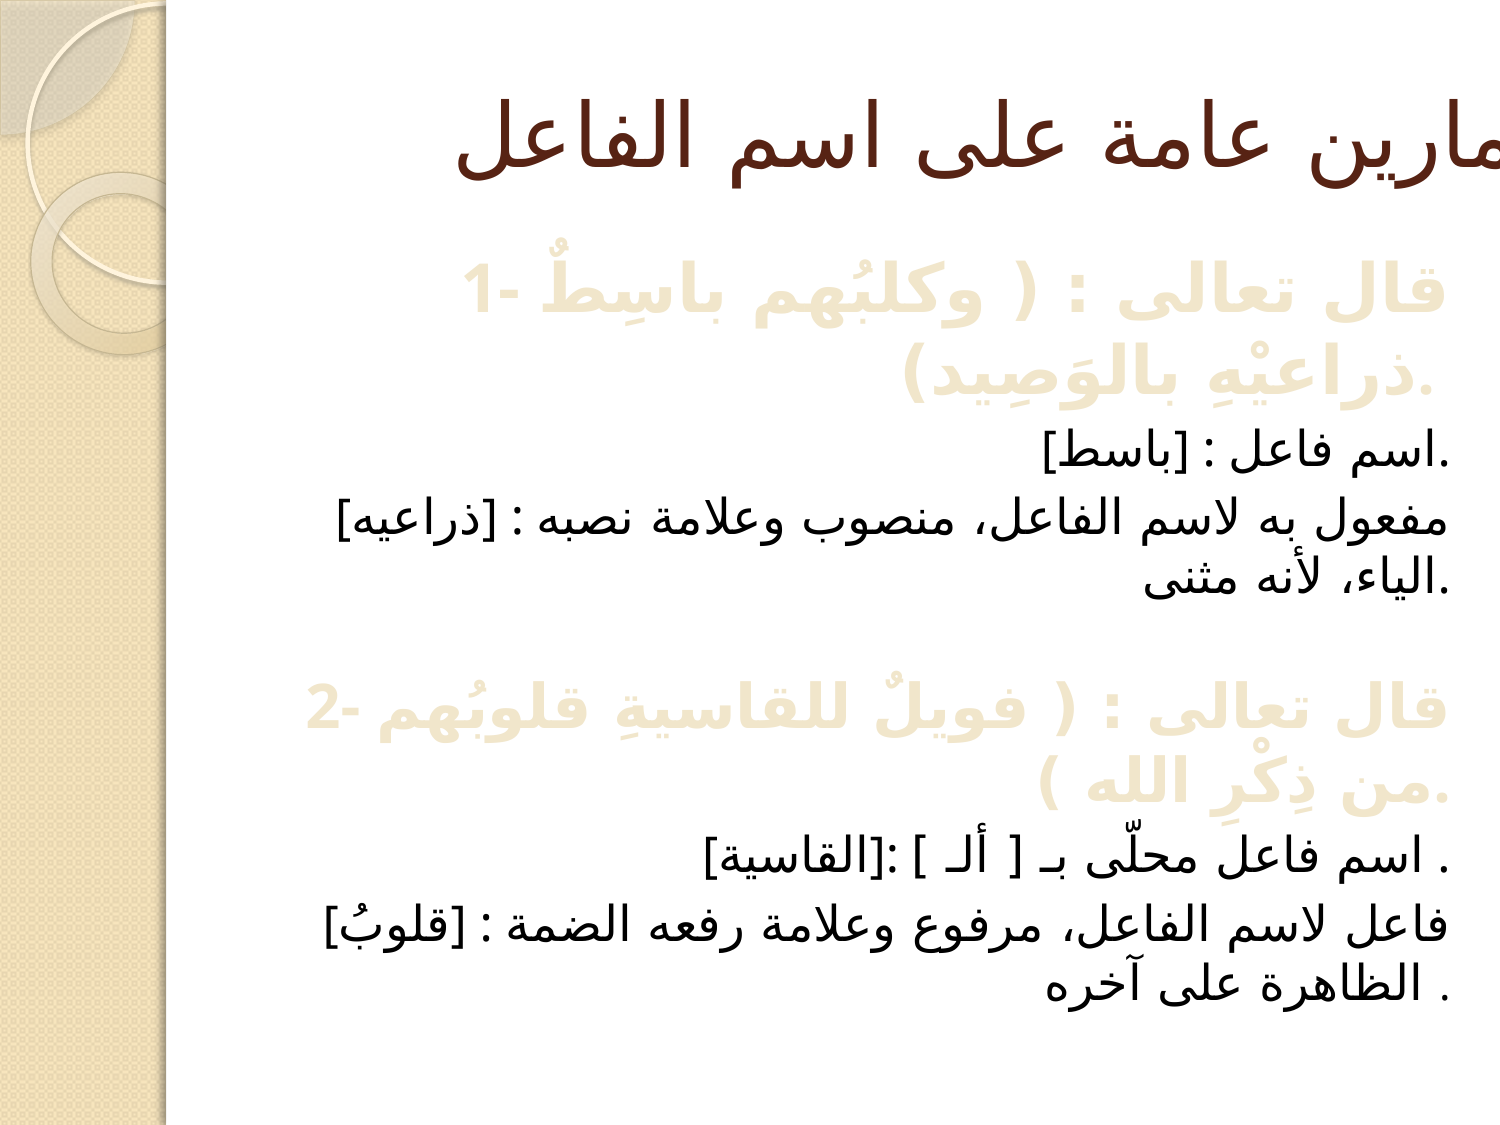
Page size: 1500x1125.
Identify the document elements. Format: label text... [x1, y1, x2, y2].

list 1- قال تعالى : ( وكلبُهم باسِطٌ ذراعيْهِ بالوَصِيد). [باسط] : اسم فاعل. [ذراعيه] : مفعول به لاسم الفاعل، منصوب وعلامة نصبه الياء، لأنه مثنى. 2- قال تعالى : ( فويلٌ للقاسيةِ قلوبُهم من ذِكْرِ الله ). [القاسية]: اسم فاعل محلّى بـ [ ألـ ] . [قلوبُ] : فاعل لاسم الفاعل، مرفوع وعلامة رفعه الضمة الظاهرة على آخره . [235, 237, 1466, 1025]
title تمارين عامة على اسم الفاعل [437, 37, 1500, 225]
